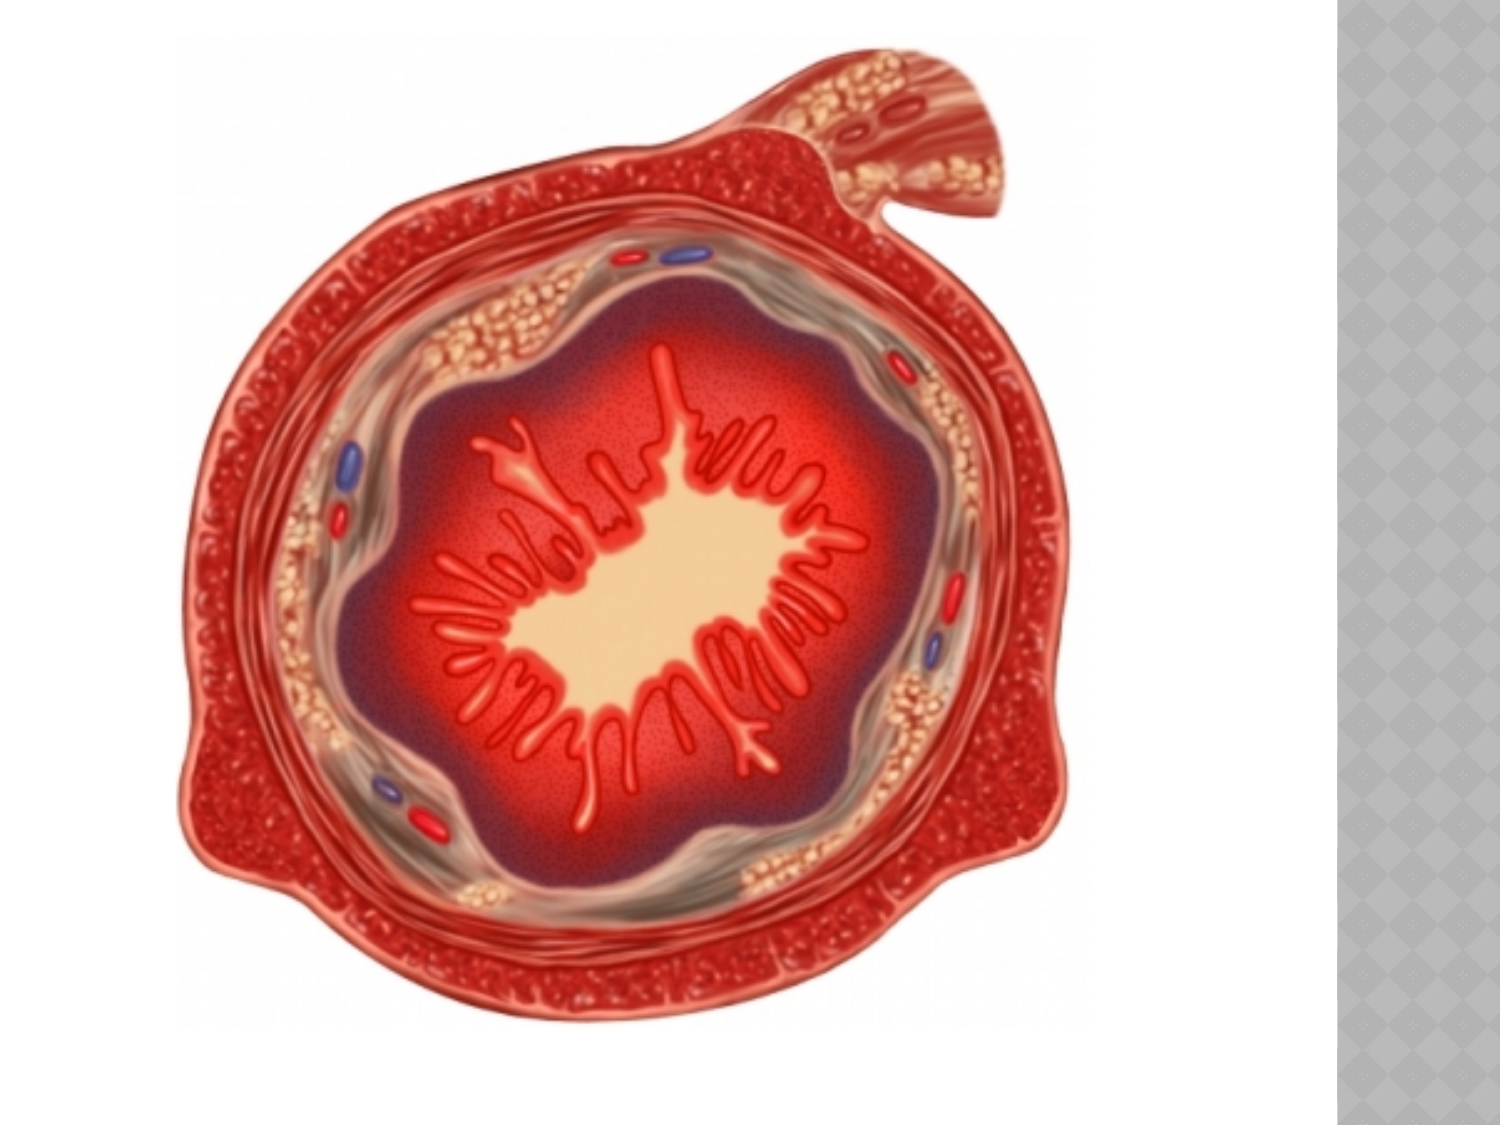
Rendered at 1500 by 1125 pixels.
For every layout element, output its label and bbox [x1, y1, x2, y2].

picture [175, 34, 1091, 1030]
